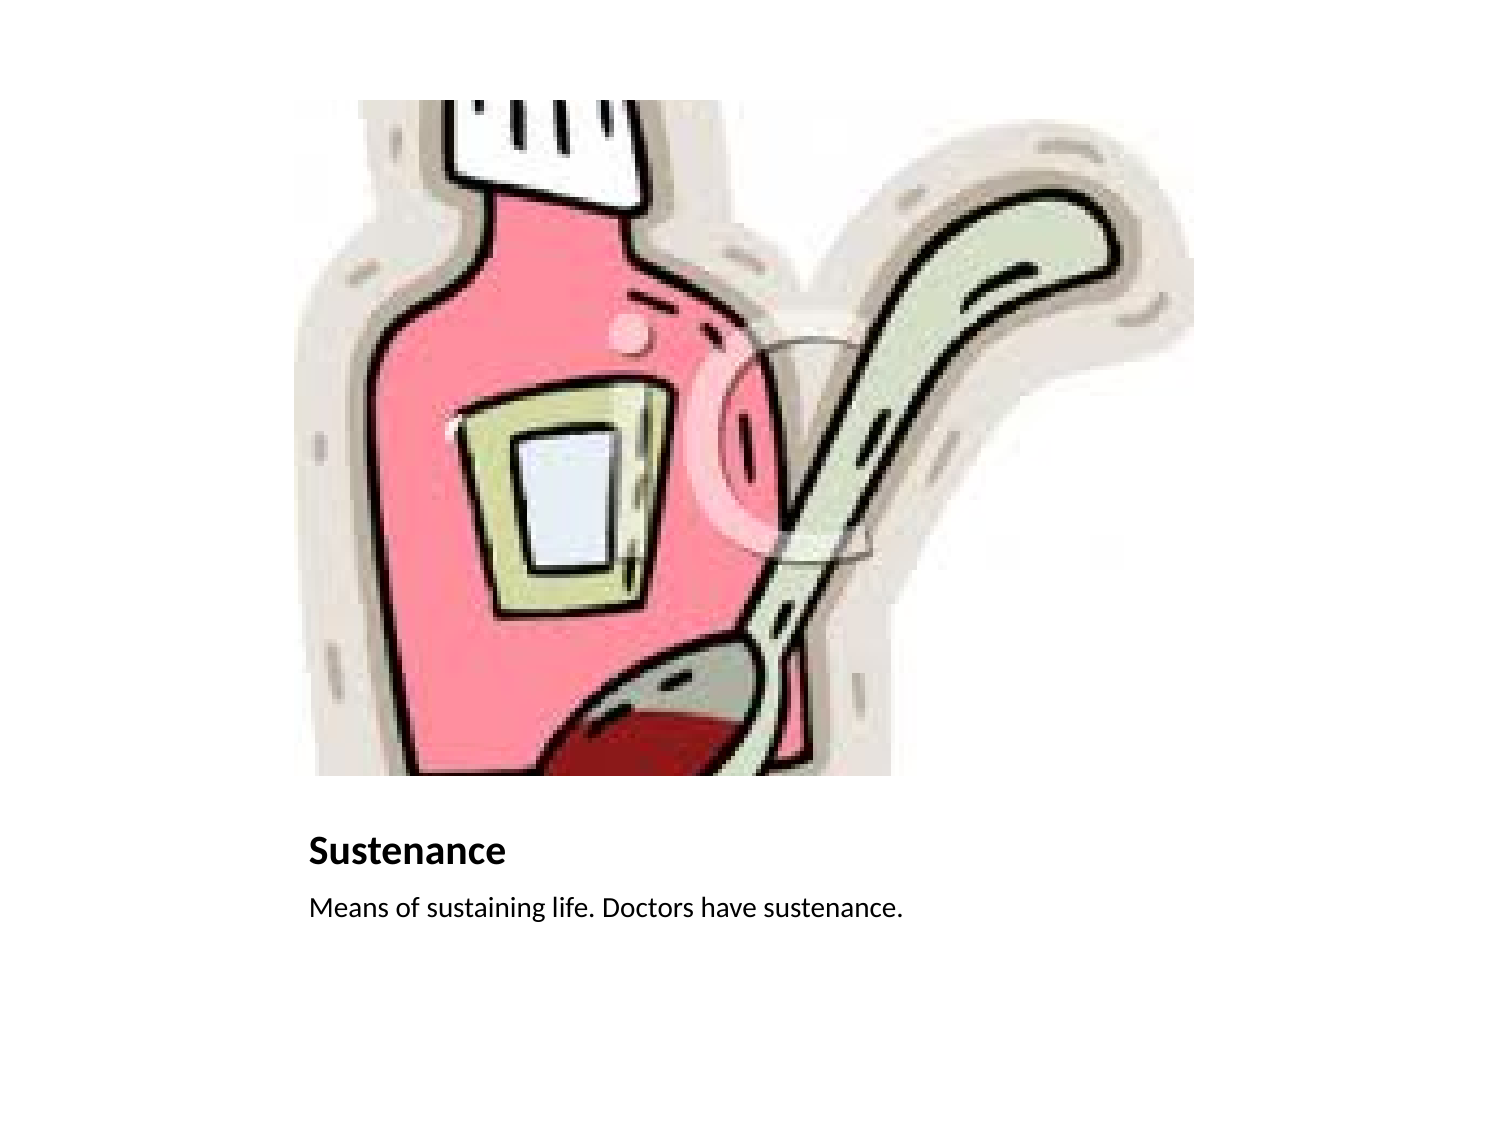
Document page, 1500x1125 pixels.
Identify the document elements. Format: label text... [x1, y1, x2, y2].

title Sustenance [294, 787, 1194, 880]
list Means of sustaining life. Doctors have sustenance. [294, 880, 1194, 1013]
picture [293, 100, 1195, 776]
